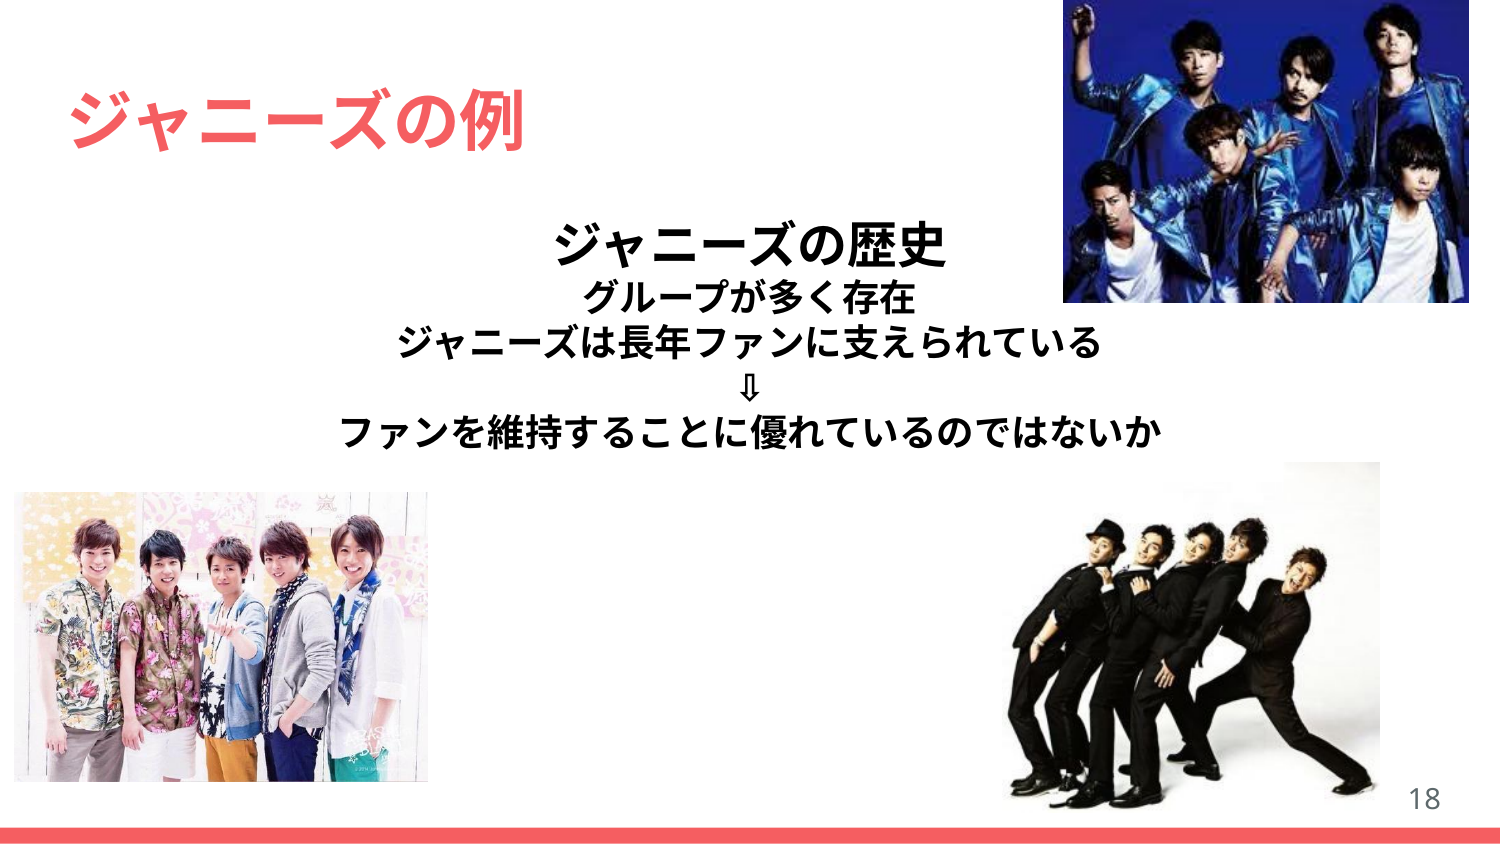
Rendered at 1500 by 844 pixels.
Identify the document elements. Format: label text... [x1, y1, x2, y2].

title ジャニーズの例 [51, 64, 1058, 167]
picture [1002, 461, 1380, 813]
picture [1063, 0, 1469, 304]
list ジャニーズの歴史 グループが多く存在 ジャニーズは長年ファンに支えられている ⇩ ファンを維持することに優れているのではないか [51, 198, 1449, 759]
slide_number 18 [1392, 767, 1483, 833]
picture [14, 492, 428, 782]
